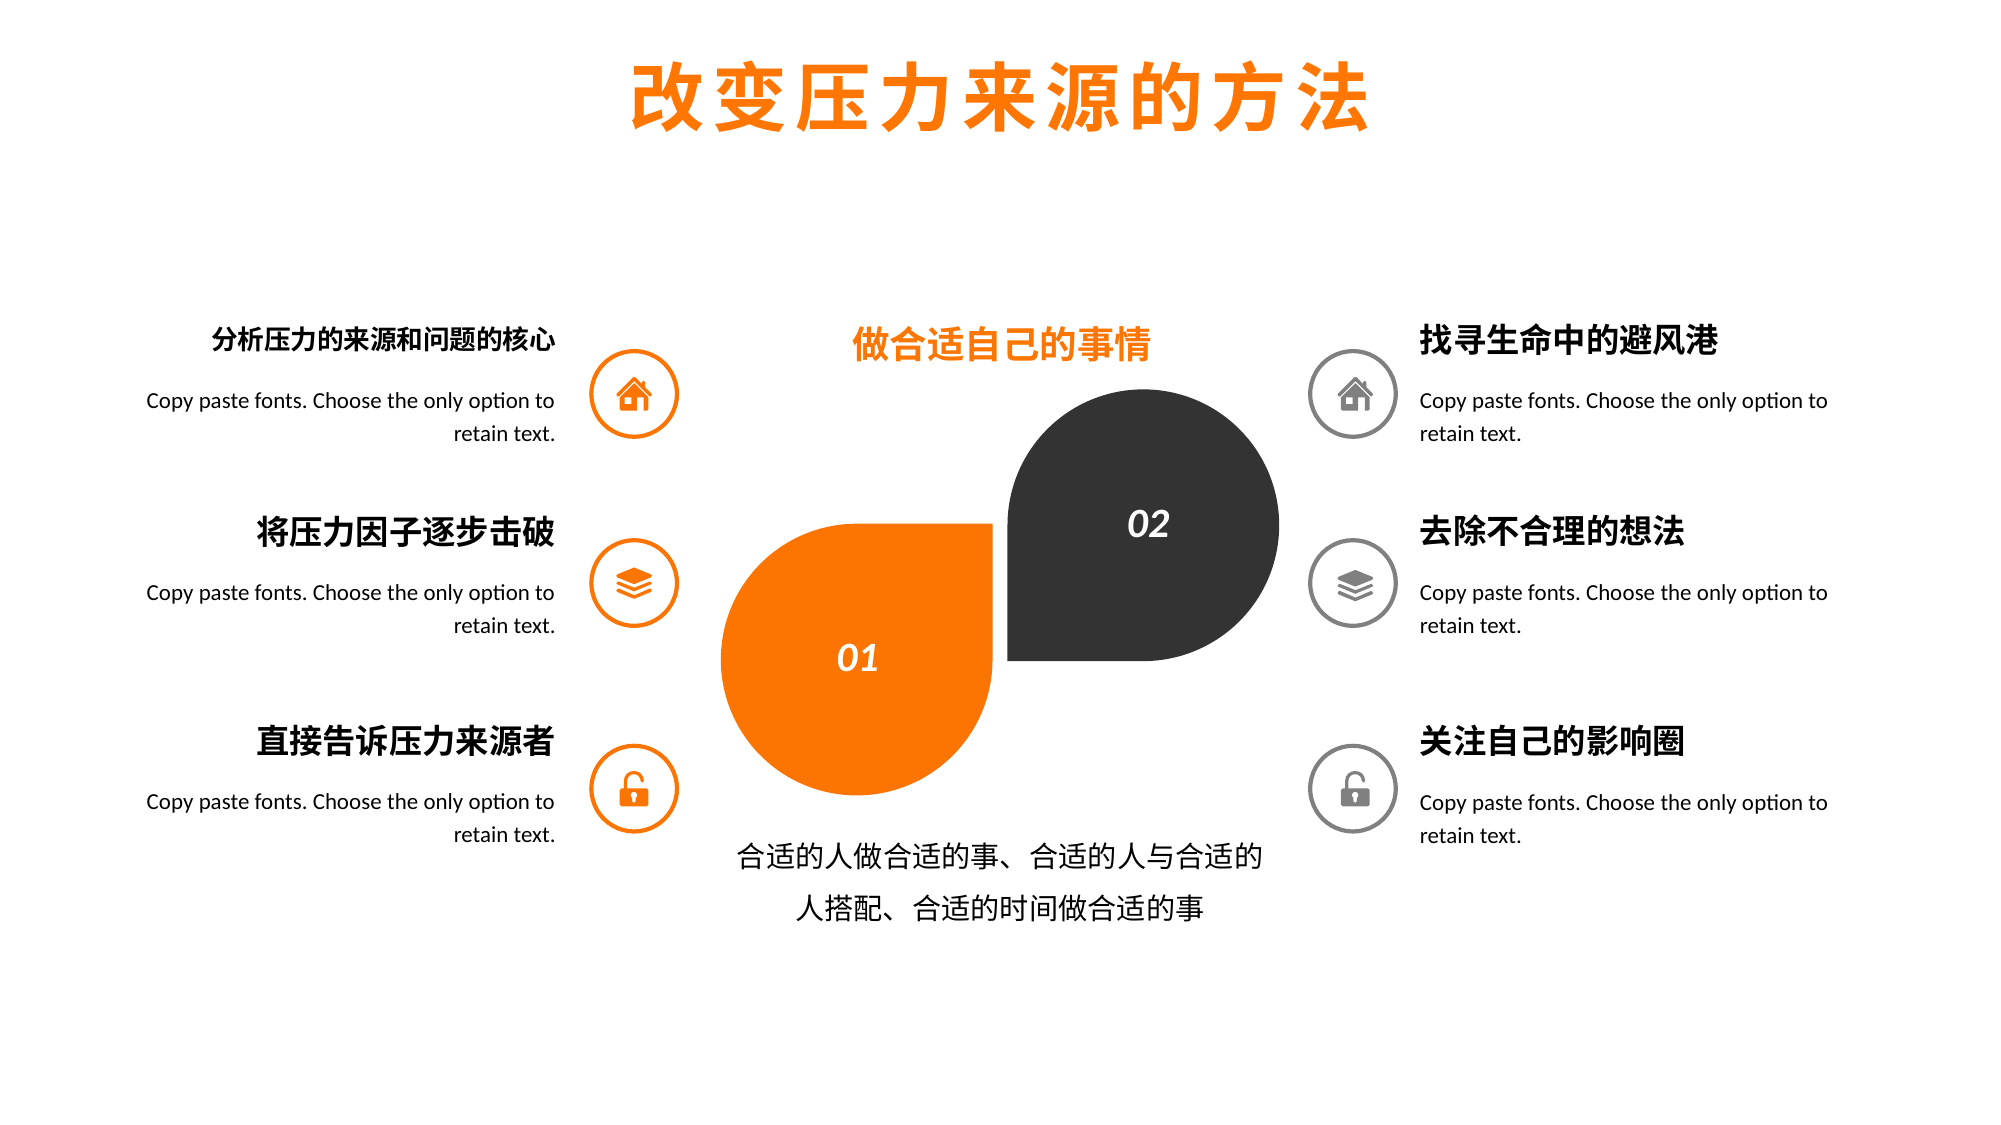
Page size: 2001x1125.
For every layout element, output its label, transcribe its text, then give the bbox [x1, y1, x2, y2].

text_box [109, 305, 571, 459]
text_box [1309, 539, 1397, 627]
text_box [1404, 305, 1888, 459]
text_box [720, 389, 1280, 796]
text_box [109, 706, 571, 860]
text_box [109, 497, 571, 651]
text_box 改变压力来源的方法 [360, 42, 1639, 148]
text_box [591, 350, 678, 437]
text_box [1404, 497, 1888, 651]
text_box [1309, 350, 1397, 437]
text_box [591, 745, 678, 832]
text_box 合适的人做合适的事、合适的人与合适的人搭配、合适的时间做合适的事 [712, 813, 1288, 933]
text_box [591, 539, 678, 627]
text_box 做合适自己的事情 [837, 290, 1171, 373]
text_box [1404, 706, 1888, 861]
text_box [1309, 745, 1397, 832]
